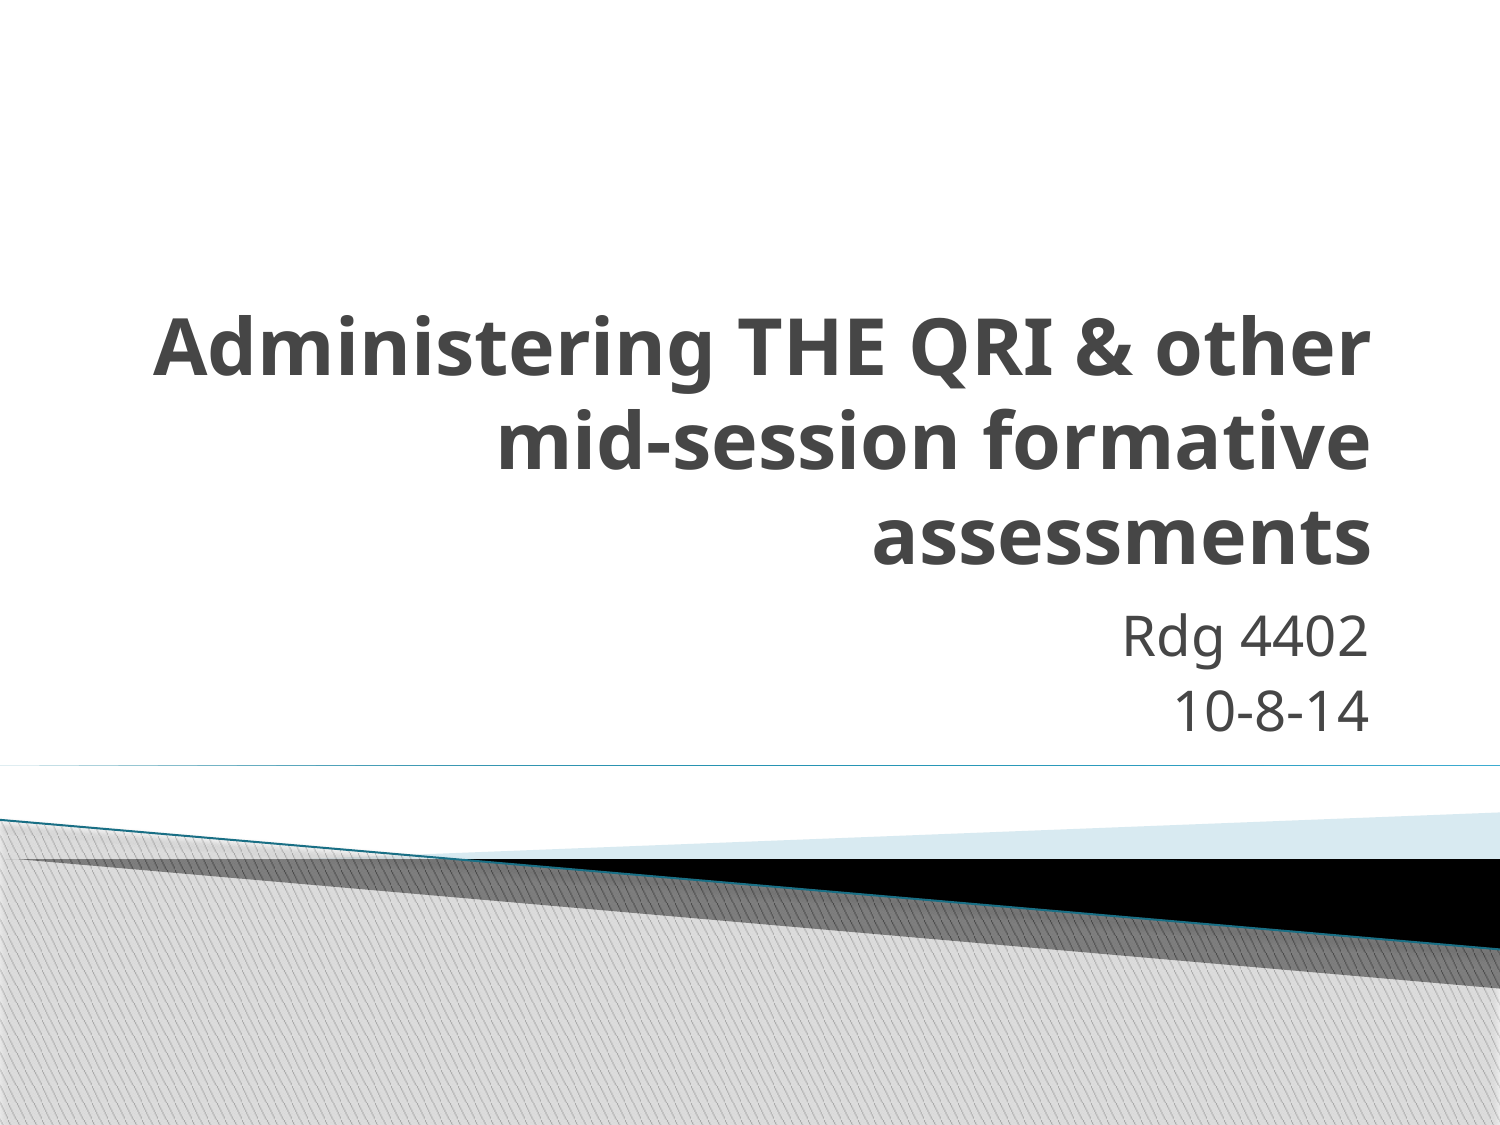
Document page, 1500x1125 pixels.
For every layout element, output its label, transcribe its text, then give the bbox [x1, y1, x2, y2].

title Administering THE QRI & other mid-session formative assessments [112, 287, 1388, 588]
subtitle Rdg 4402 10-8-14 [112, 592, 1388, 790]
picture [5, 859, 1500, 989]
